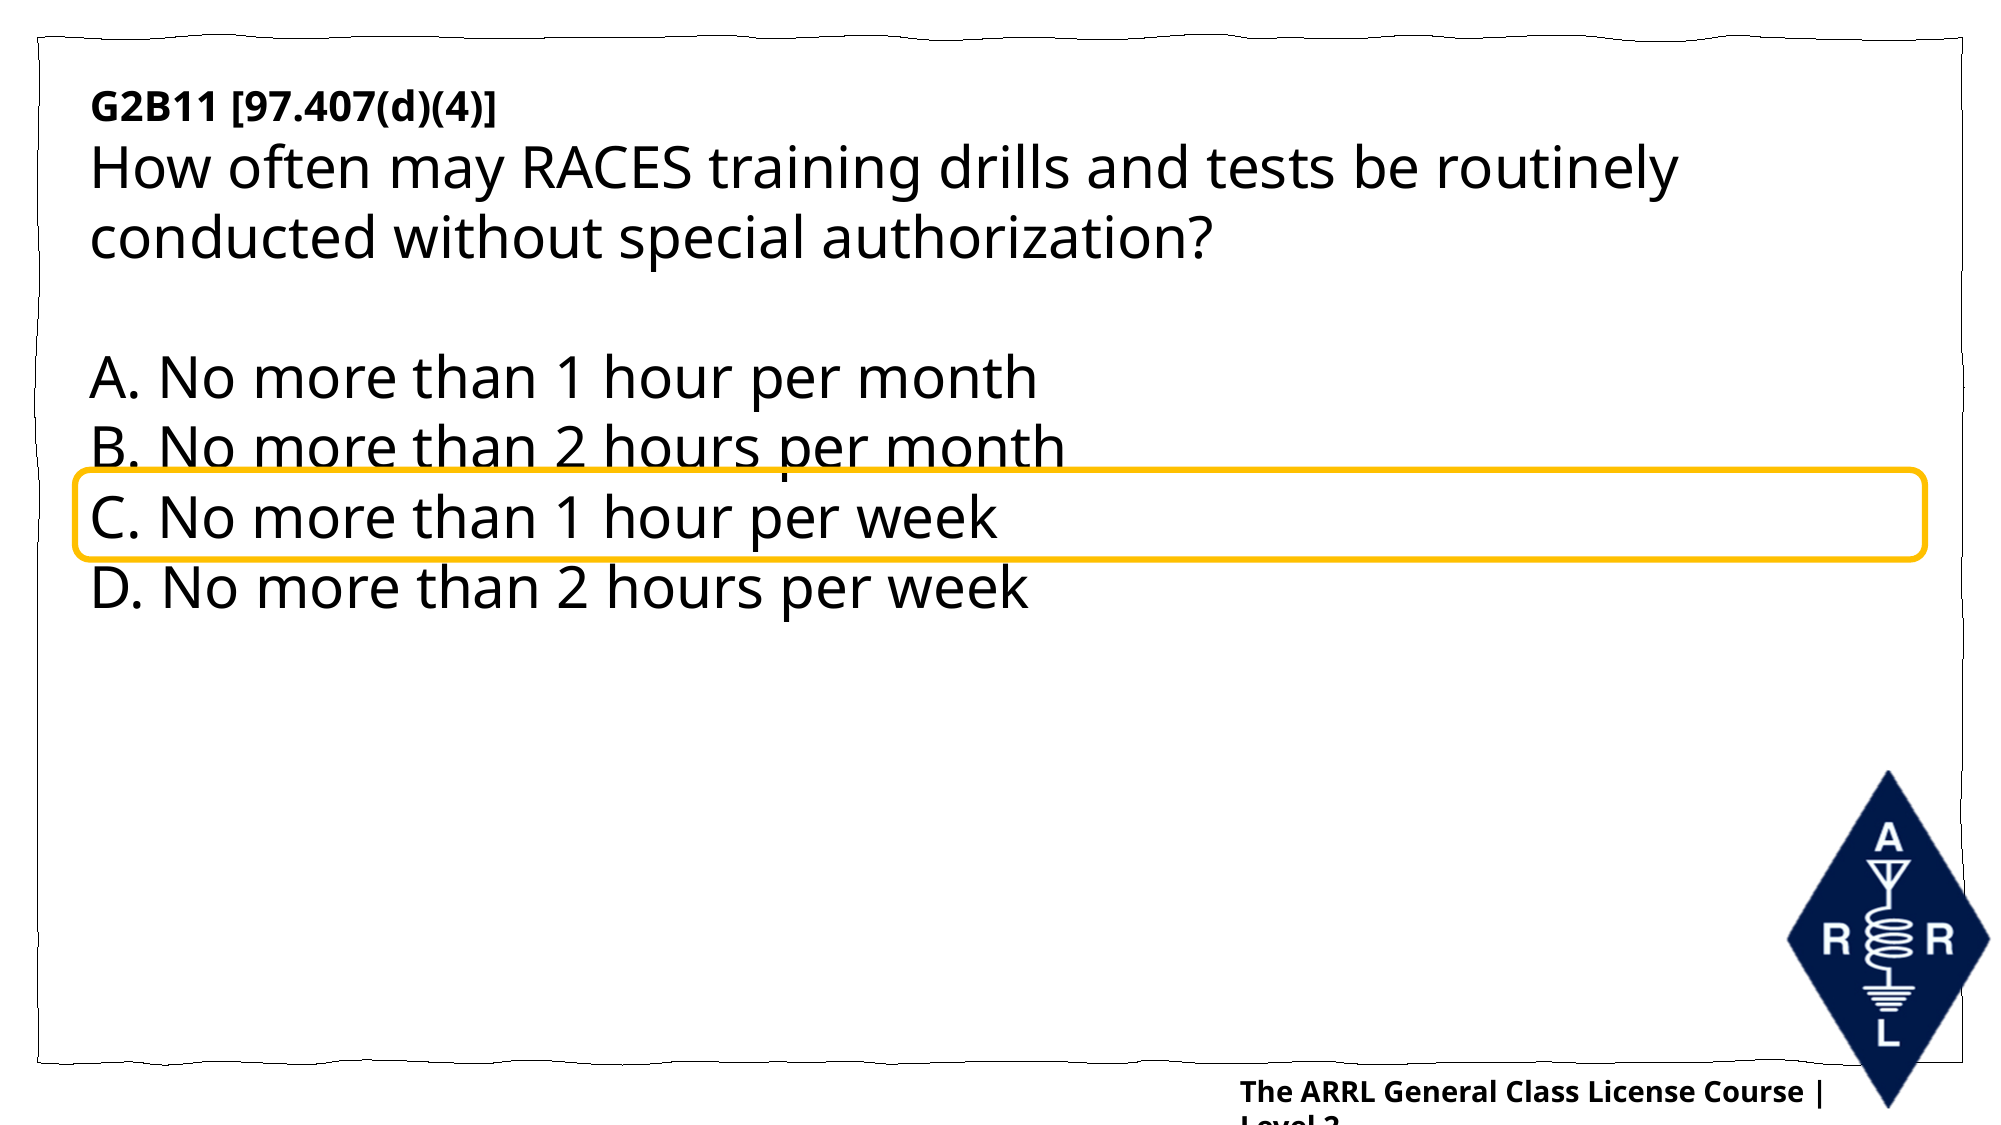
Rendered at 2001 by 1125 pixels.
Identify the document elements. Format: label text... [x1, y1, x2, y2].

text_box G2B11 [97.407(d)(4)] How often may RACES training drills and tests be routinely conducted without special authorization? A. No more than 1 hour per month B. No more than 2 hours per month C. No more than 1 hour per week D. No more than 2 hours per week [75, 72, 1850, 477]
picture [1773, 752, 1999, 1125]
text_box [73, 468, 1927, 561]
text_box G2B11 [97.407(d)(4)] How often may RACES training drills and tests be routinely conducted without special authorization? A. No more than 1 hour per month B. No more than 2 hours per month C. No more than 1 hour per week D. No more than 2 hours per week [75, 553, 1850, 628]
